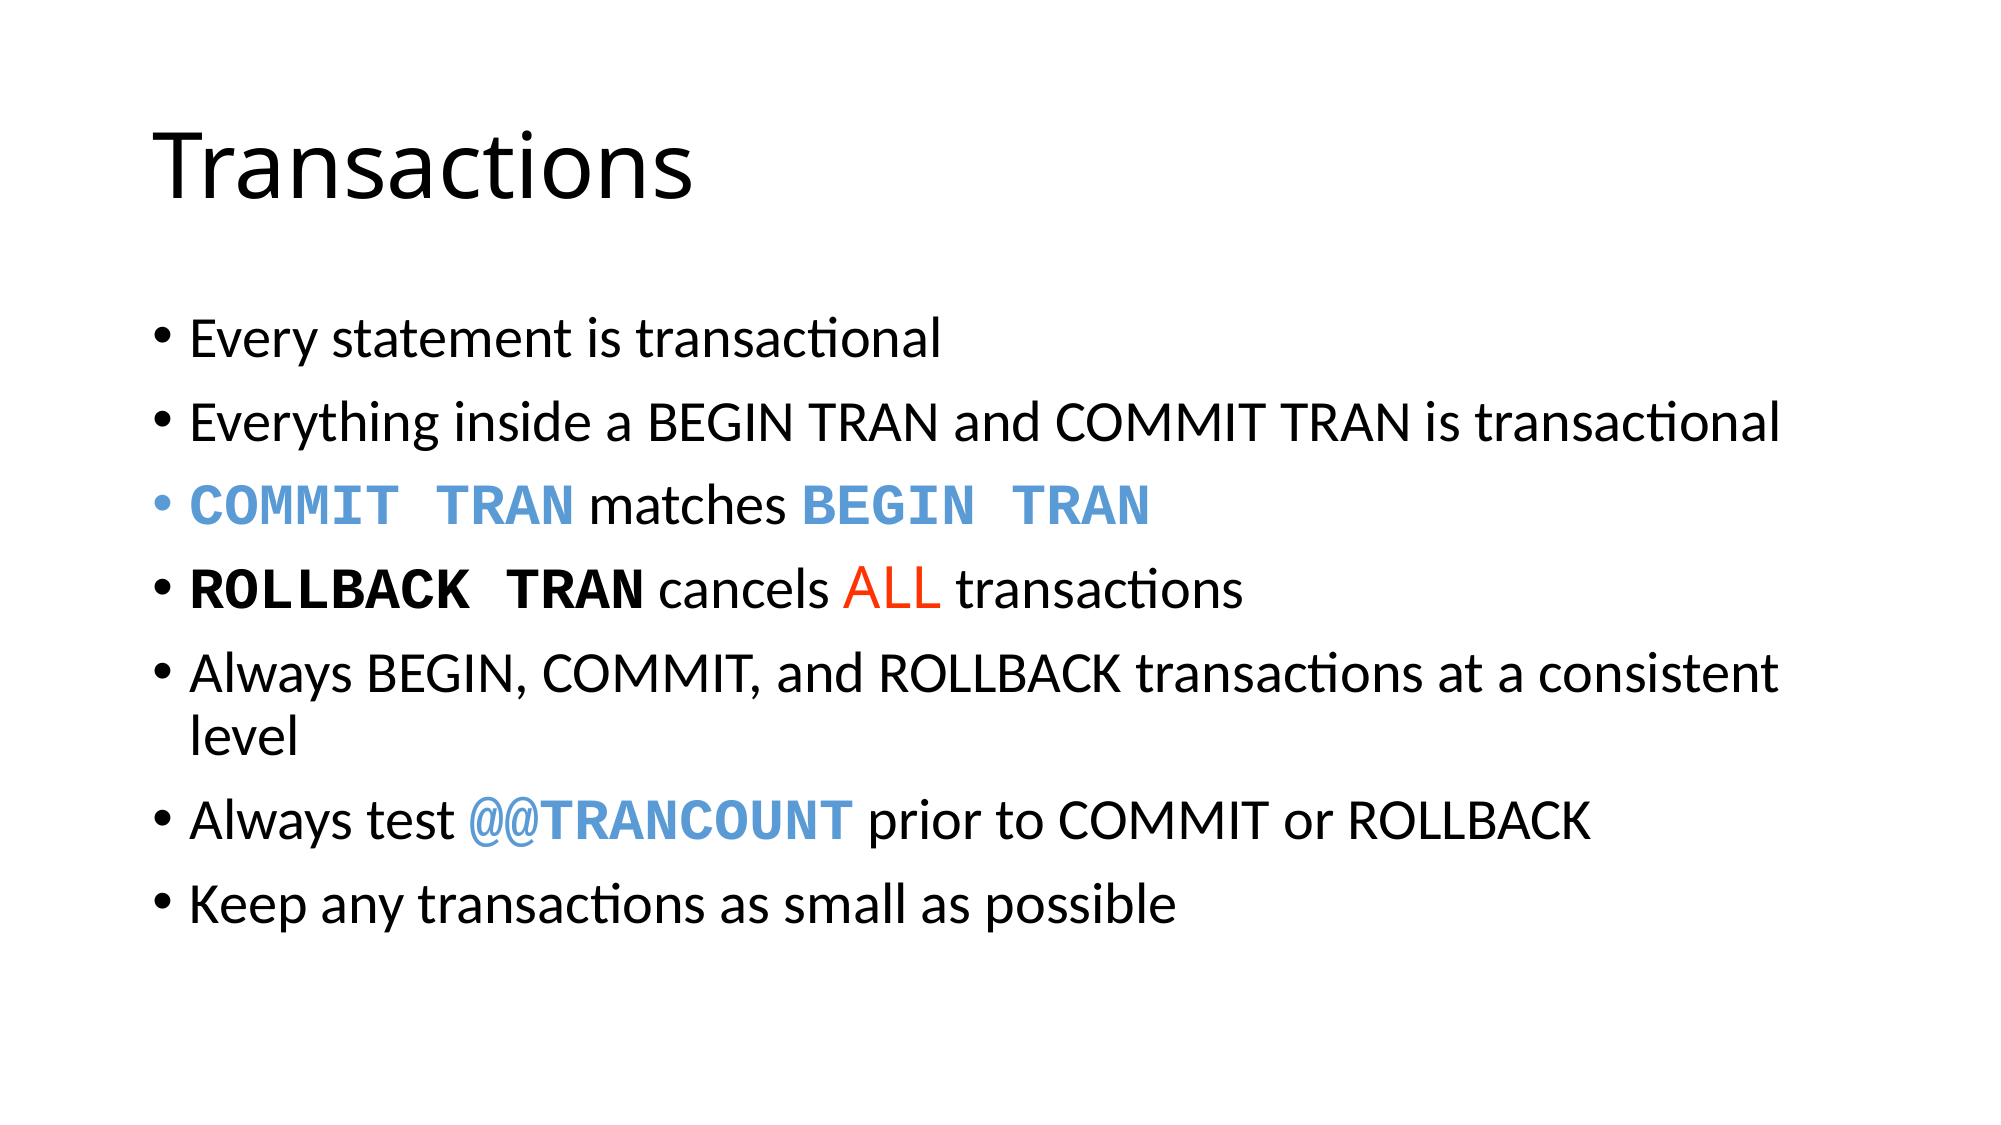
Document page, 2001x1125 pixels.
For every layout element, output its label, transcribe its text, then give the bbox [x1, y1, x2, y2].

list Every statement is transactional Everything inside a BEGIN TRAN and COMMIT TRAN is transactional COMMIT TRAN matches BEGIN TRAN ROLLBACK TRAN cancels ALL transactions Always BEGIN, COMMIT, and ROLLBACK transactions at a consistent level Always test @@TRANCOUNT prior to COMMIT or ROLLBACK Keep any transactions as small as possible [137, 299, 1863, 1014]
title Transactions [137, 59, 1863, 278]
